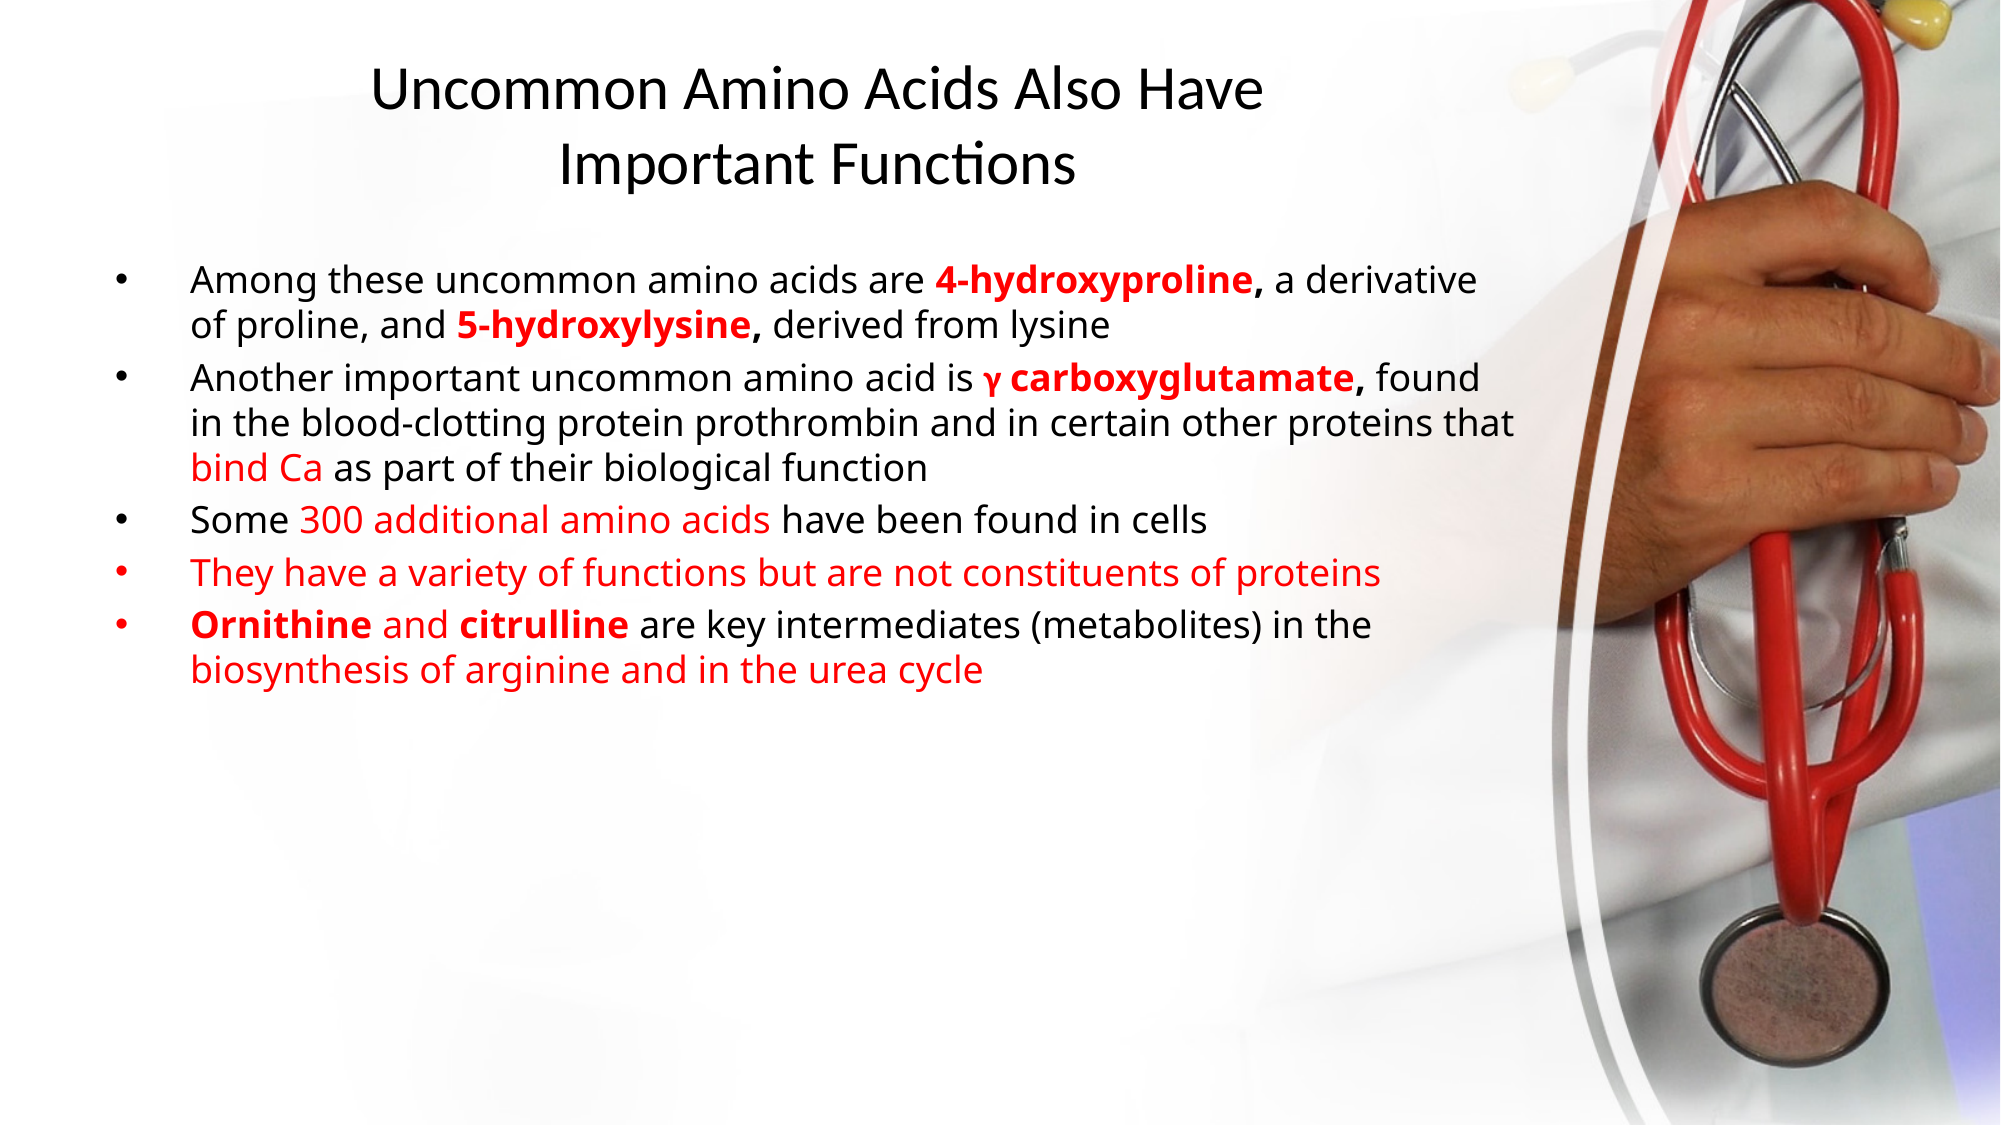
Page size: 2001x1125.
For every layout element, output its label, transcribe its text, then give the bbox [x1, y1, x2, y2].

title Uncommon Amino Acids Also Have Important Functions [98, 38, 1539, 206]
list Among these uncommon amino acids are 4-hydroxyproline, a derivative of proline, and 5-hydroxylysine, derived from lysine Another important uncommon amino acid is γ carboxyglutamate, found in the blood-clotting protein prothrombin and in certain other proteins that bind Ca as part of their biological function Some 300 additional amino acids have been found in cells They have a variety of functions but are not constituents of proteins Ornithine and citrulline are key intermediates (metabolites) in the biosynthesis of arginine and in the urea cycle [100, 248, 1537, 1043]
picture [0, 0, 2001, 1125]
